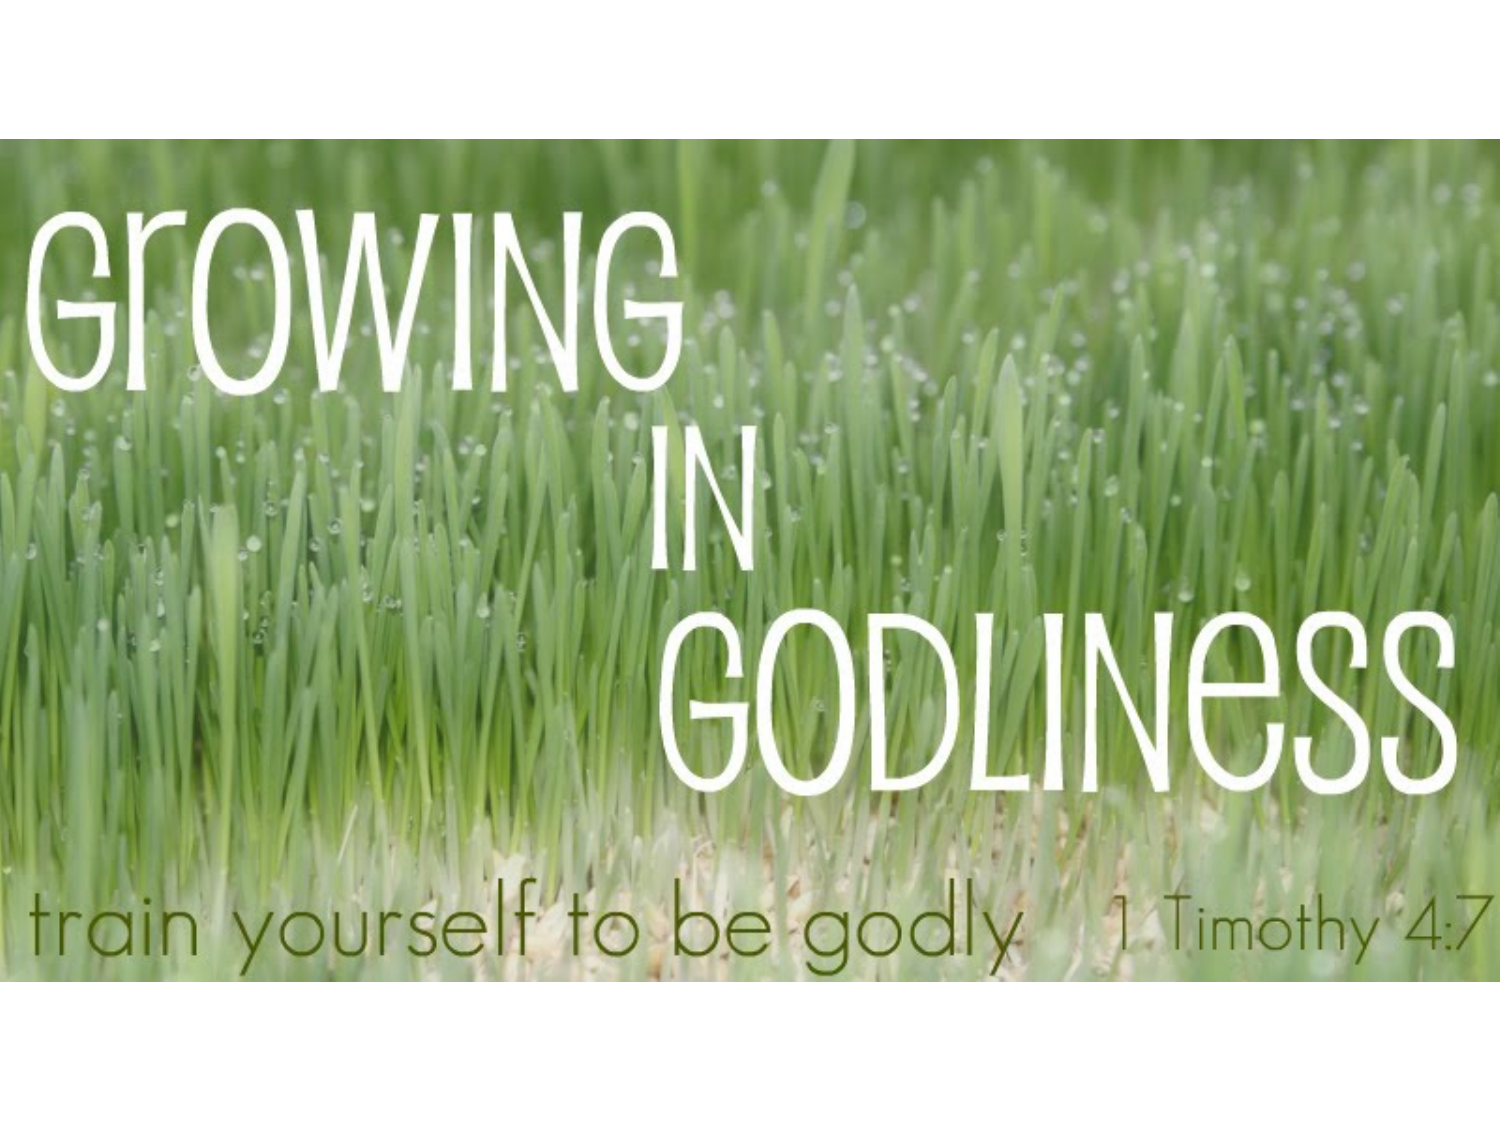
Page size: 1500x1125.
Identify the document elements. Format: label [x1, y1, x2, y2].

picture [0, 139, 1500, 982]
